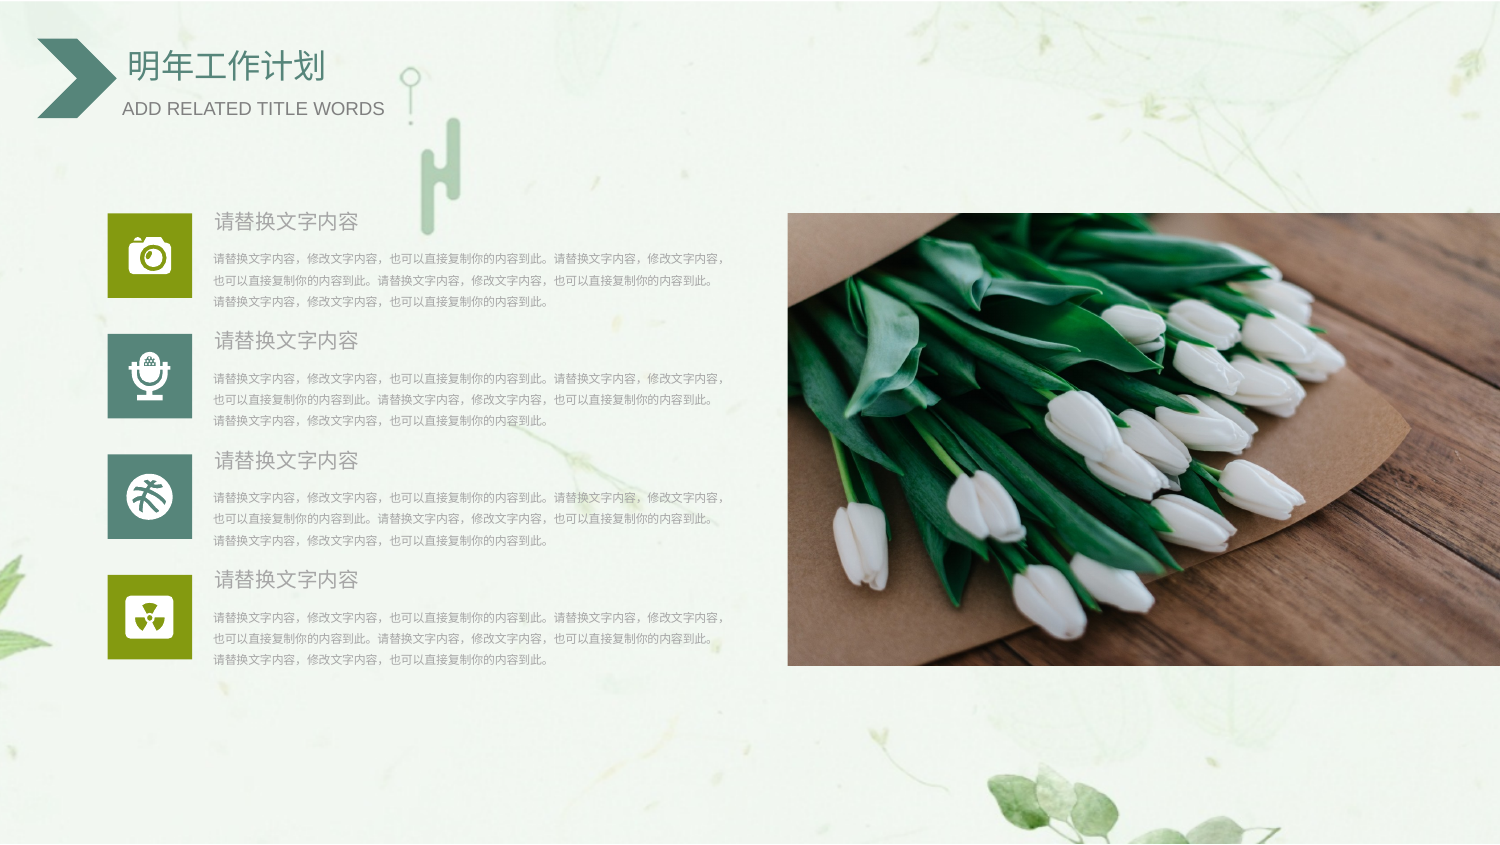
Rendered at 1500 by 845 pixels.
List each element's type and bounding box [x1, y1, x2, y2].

text_box [786, 212, 1500, 666]
picture [0, 2, 1500, 844]
text_box [107, 213, 193, 298]
text_box [213, 566, 728, 668]
text_box [107, 333, 193, 419]
text_box [213, 327, 728, 429]
text_box [213, 447, 728, 549]
text_box [213, 208, 728, 310]
text_box [107, 454, 193, 539]
text_box [107, 574, 193, 660]
